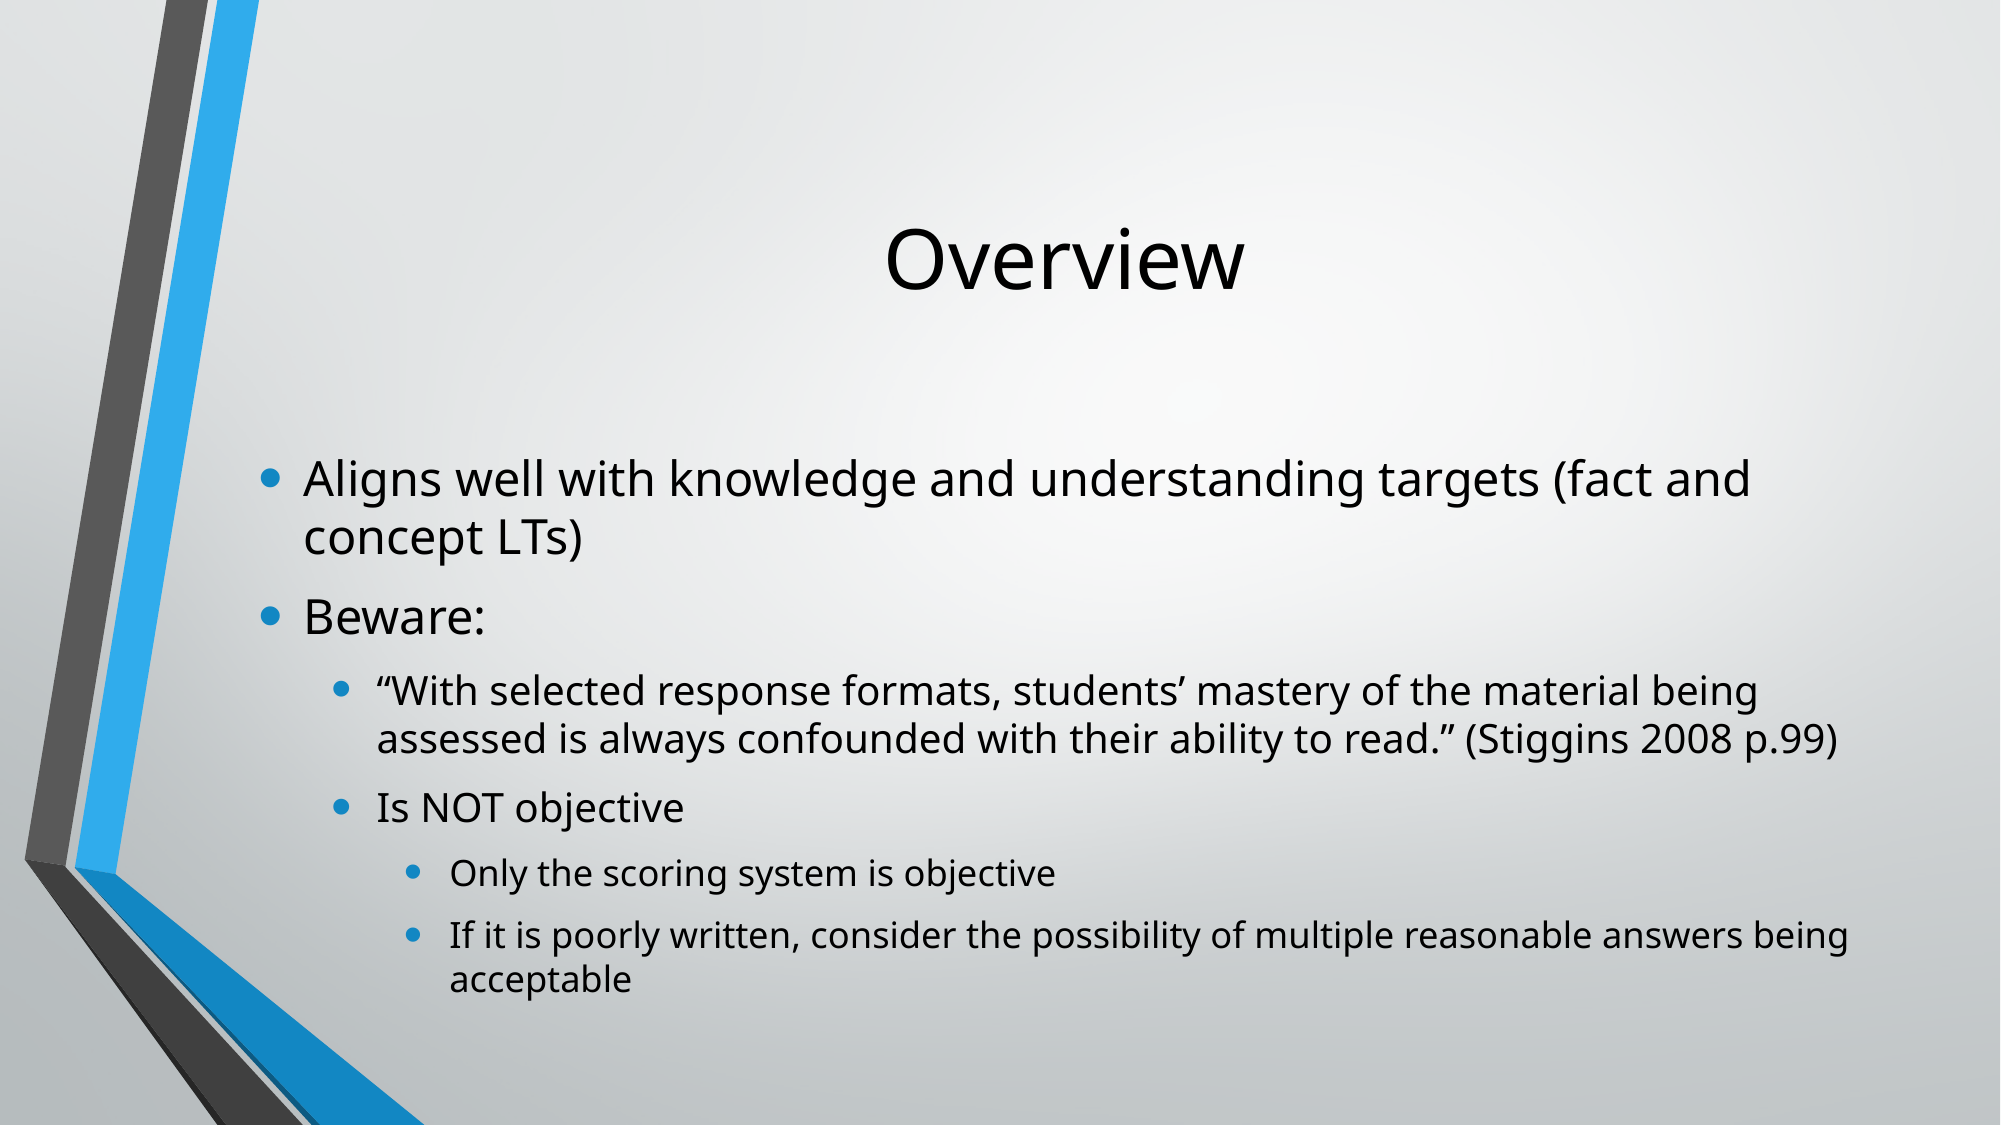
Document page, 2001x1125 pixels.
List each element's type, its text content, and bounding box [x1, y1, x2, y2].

title Overview [243, 112, 1887, 400]
list Aligns well with knowledge and understanding targets (fact and concept LTs) Beware: “With selected response formats, students’ mastery of the material being assessed is always confounded with their ability to read.” (Stiggins 2008 p.99) Is NOT objective Only the scoring system is objective If it is poorly written, consider the possibility of multiple reasonable answers being acceptable [243, 437, 1887, 1011]
